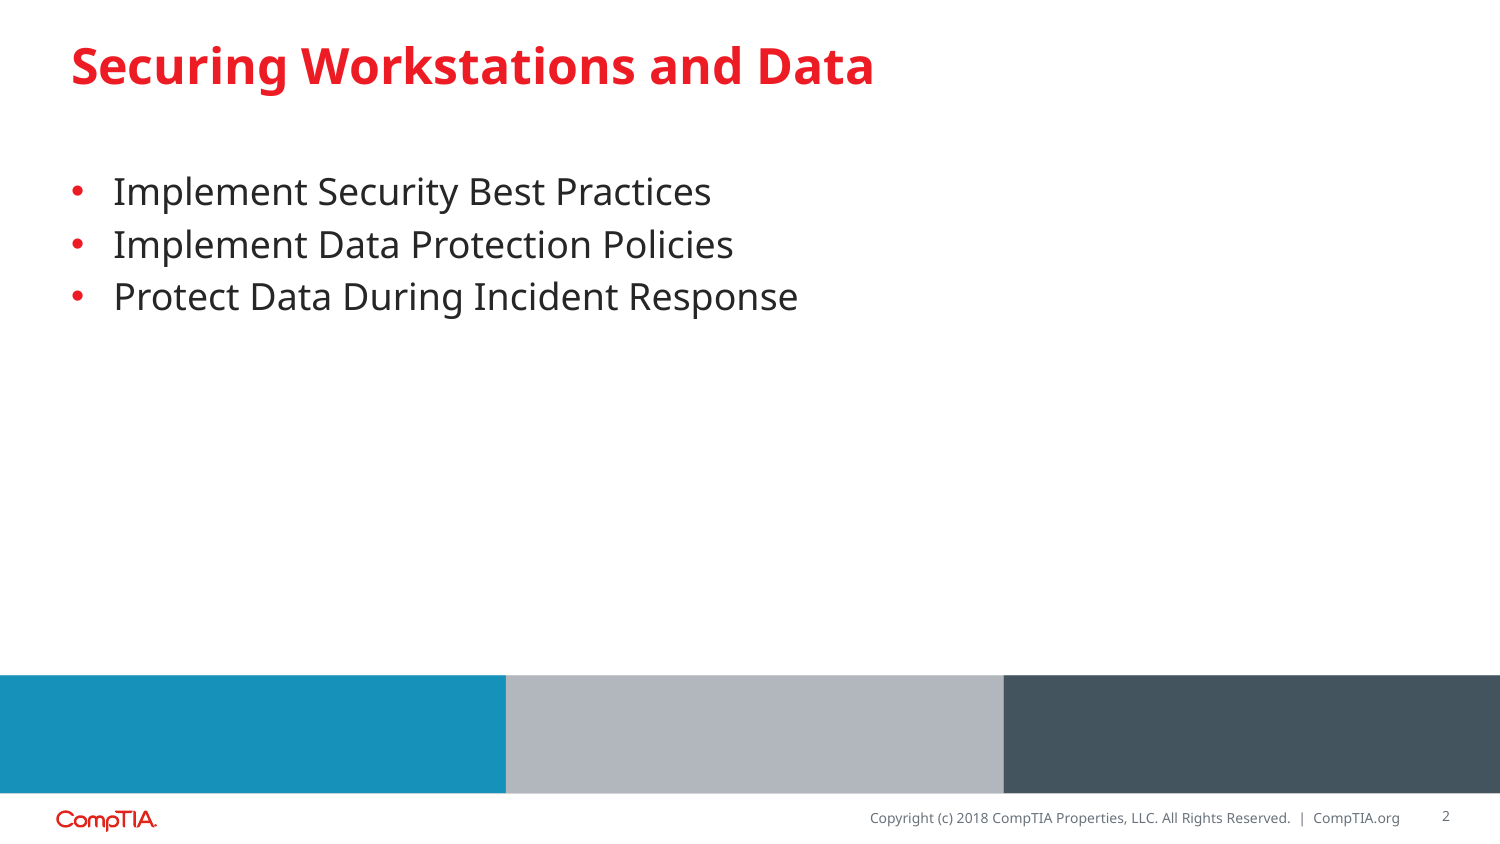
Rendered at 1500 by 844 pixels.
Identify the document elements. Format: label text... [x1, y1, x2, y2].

list Implement Security Best Practices Implement Data Protection Policies Protect Data During Incident Response [56, 160, 1444, 652]
title Securing Workstations and Data [56, 12, 1444, 117]
slide_number 2 [1407, 800, 1450, 835]
picture [0, 675, 1500, 794]
